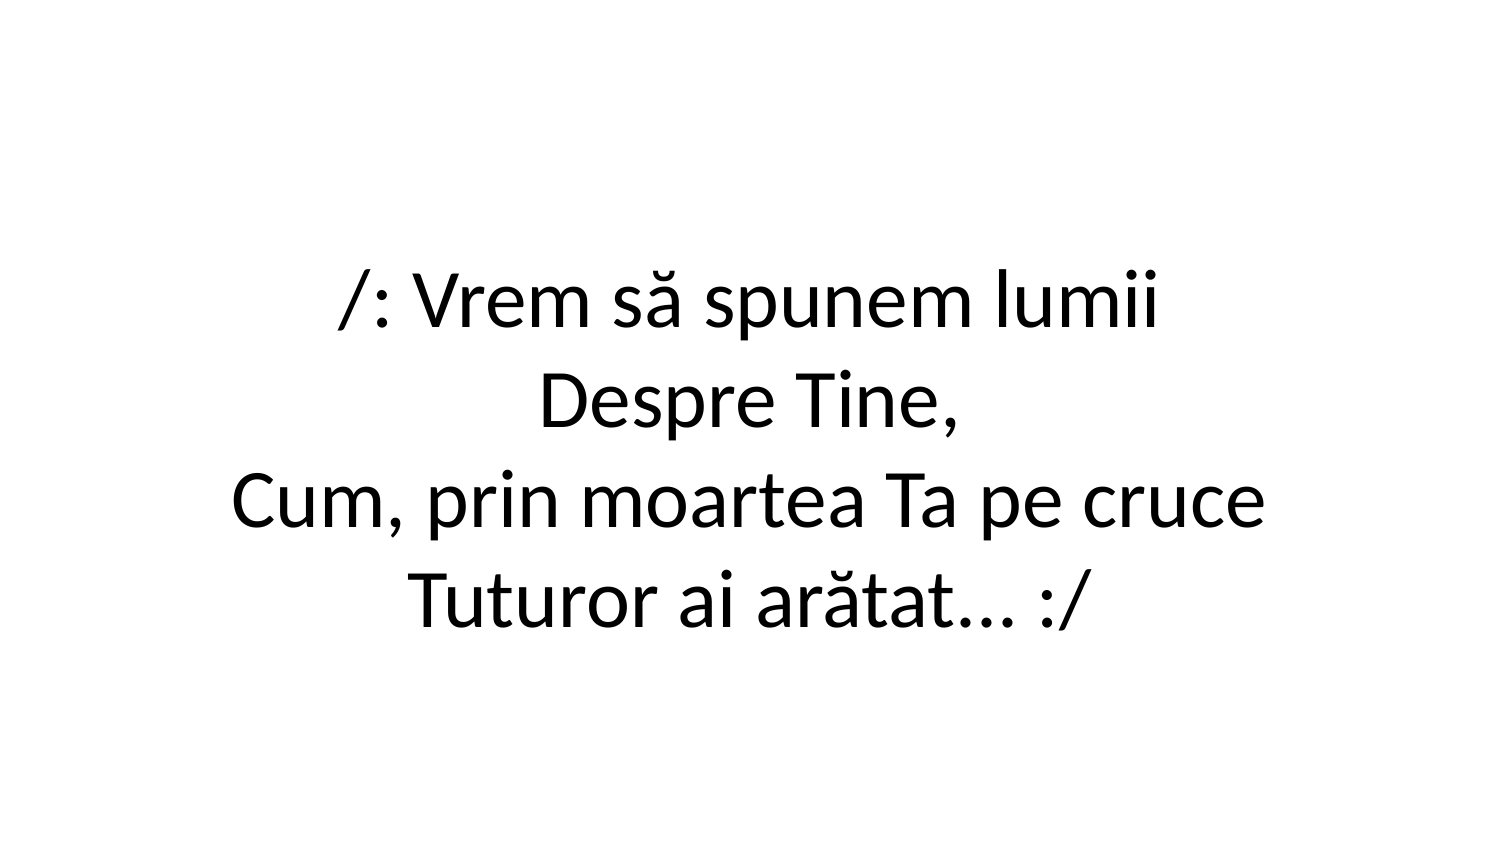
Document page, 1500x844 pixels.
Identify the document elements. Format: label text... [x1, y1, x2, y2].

text_box /: Vrem să spunem lumii Despre Tine, Cum, prin moartea Ta pe cruce Tuturor ai arătat... :/ [216, 192, 1284, 652]
